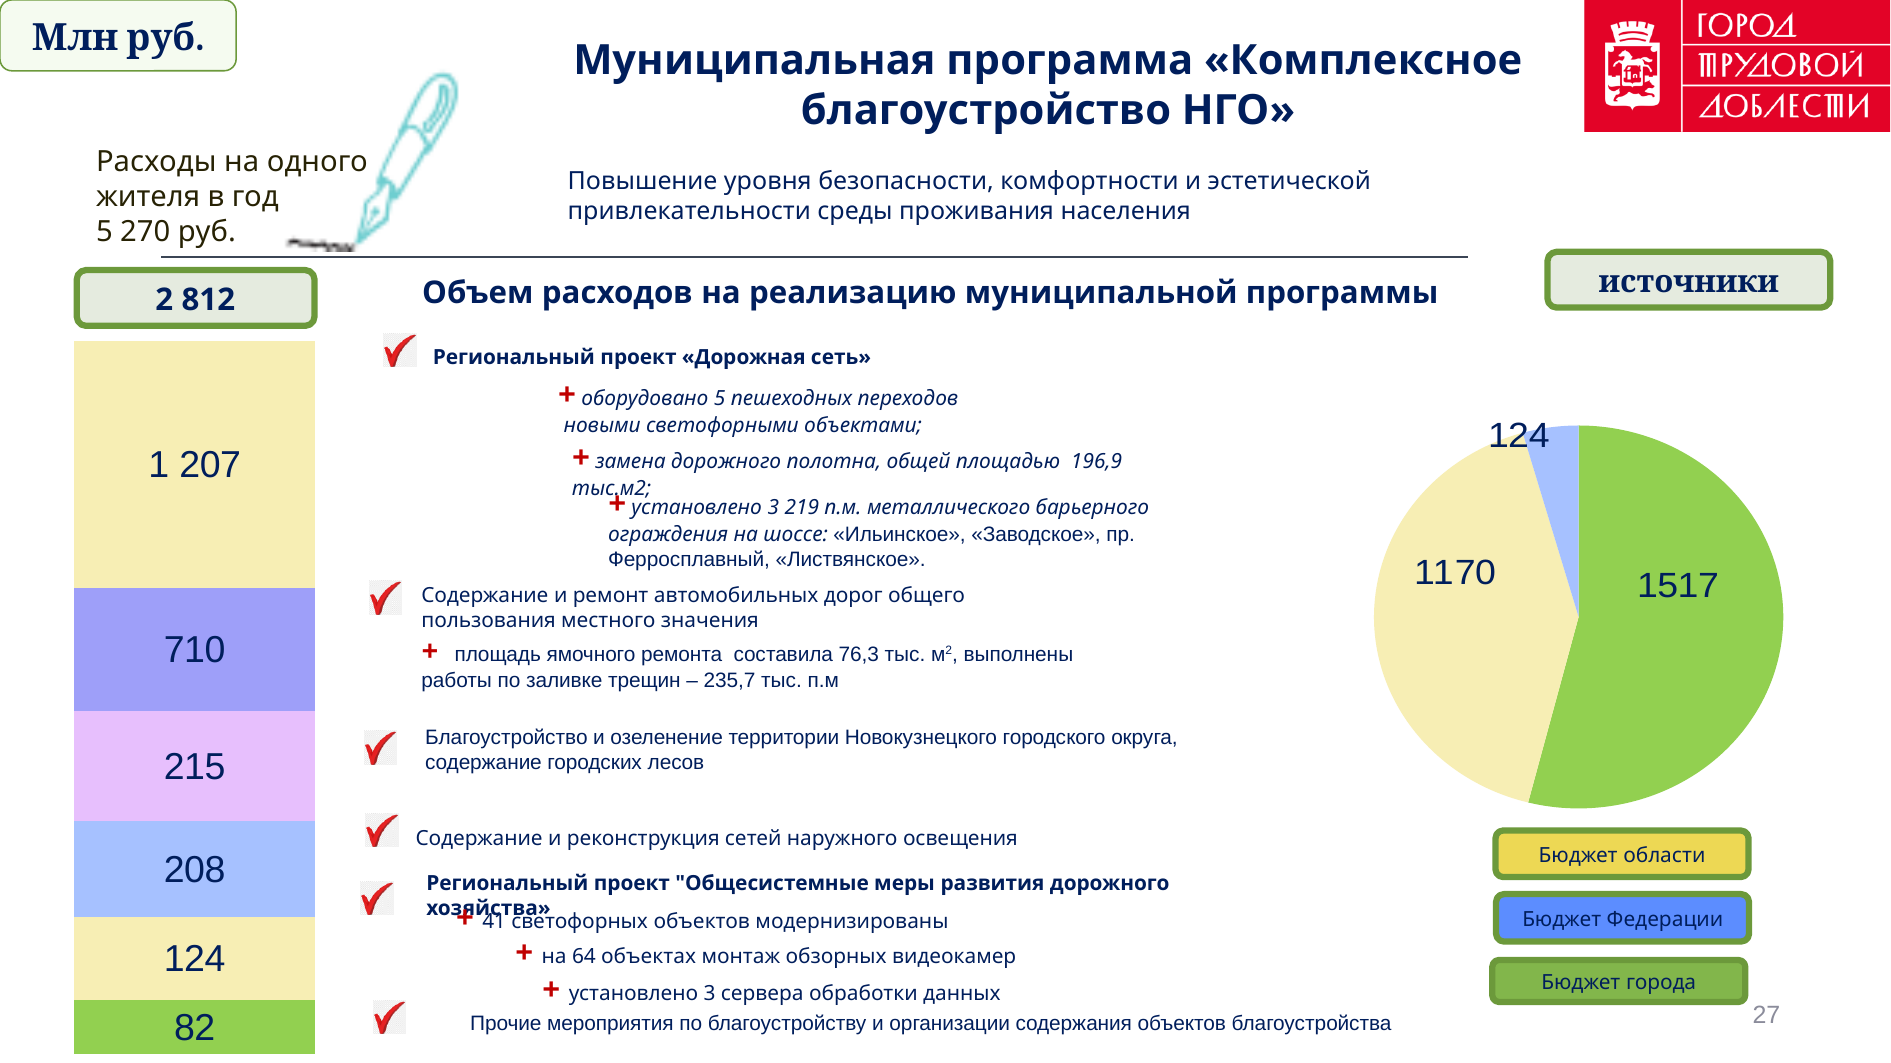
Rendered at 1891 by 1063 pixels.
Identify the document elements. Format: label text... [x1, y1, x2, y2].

chart [1283, 379, 1891, 936]
picture [383, 332, 417, 367]
text_box + на 64 объектах монтаж обзорных видеокамер [504, 924, 1060, 977]
text_box + установлено 3 219 п.м. металлического барьерного ограждения на шоссе: «Ильинское», «Заводское», пр. Ферросплавный, «Листвянское». [593, 475, 1189, 604]
text_box Содержание и реконструкция сетей наружного освещения [504, 816, 1175, 857]
chart [0, 219, 499, 1063]
text_box источники [1544, 248, 1834, 311]
picture [368, 580, 402, 615]
picture [364, 730, 398, 765]
text_box + 41 светофорных объектов модернизированы [504, 890, 1241, 943]
text_box + оборудовано 5 пешеходных переходов новыми светофорными объектами; [543, 367, 1154, 445]
text_box Содержание и ремонт автомобильных дорог общего пользования местного значения + площадь ямочного ремонта составила 76,3 тыс. м2, выполнены работы по заливке трещин – 235,7 тыс. п.м [504, 574, 1117, 700]
text_box Объем расходов на реализацию муниципальной программы [504, 262, 1544, 320]
text_box + замена дорожного полотна, общей площадью 196,9 тыс.м2; [557, 429, 1207, 508]
text_box Повышение уровня безопасности, комфортности и эстетической привлекательности среды проживания населения [552, 156, 1498, 232]
text_box Млн руб. [0, 0, 240, 74]
picture [360, 881, 394, 915]
picture [365, 813, 399, 848]
picture [372, 1000, 406, 1035]
text_box Региональный проект «Дорожная сеть» [504, 336, 1029, 376]
text_box Бюджет города [1489, 956, 1749, 1006]
text_box Региональный проект "Общесистемные меры развития дорожного хозяйства» [504, 862, 1276, 928]
text_box Расходы на одного жителя в год 5 270 руб. [81, 135, 236, 218]
picture [243, 26, 465, 219]
picture [1584, 0, 1891, 132]
text_box Прочие мероприятия по благоустройству и организации содержания объектов благоустройства [504, 1002, 1407, 1043]
text_box Муниципальная программа «Комплексное благоустройство НГО» [524, 23, 1573, 143]
text_box + установлено 3 сервера обработки данных [527, 962, 1087, 1002]
slide_number 27 [1354, 985, 1796, 1042]
text_box Благоустройство и озеленение территории Новокузнецкого городского округа, содержание городских лесов [504, 716, 1265, 782]
